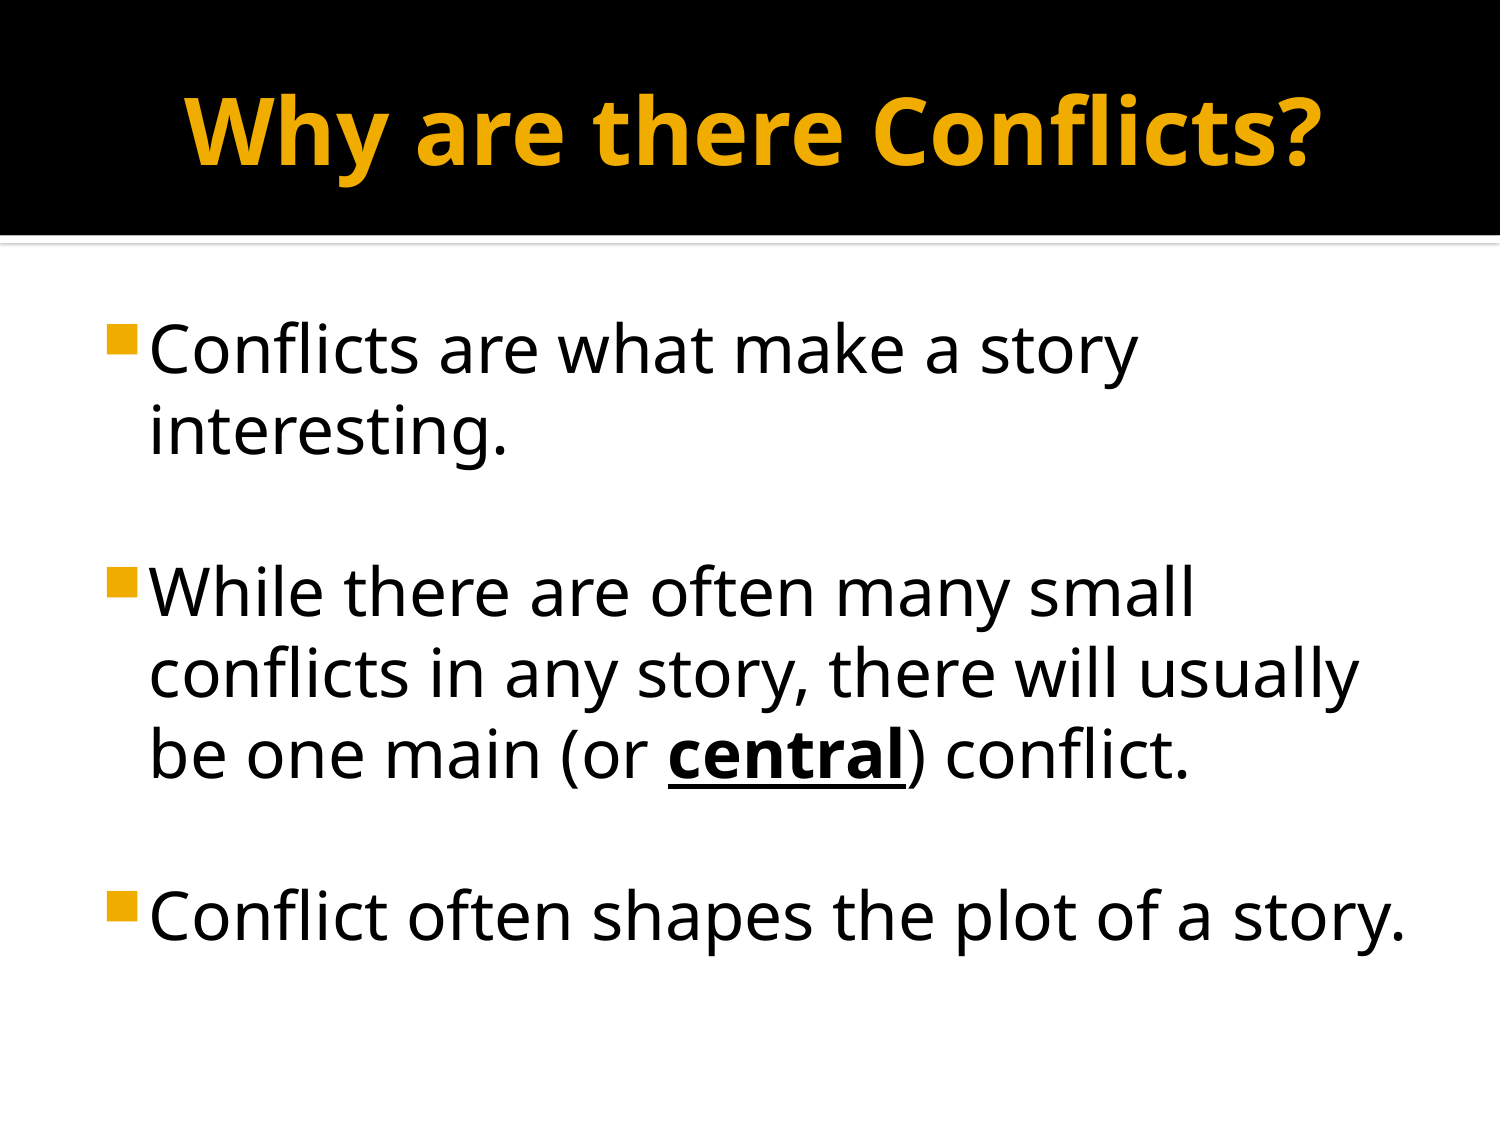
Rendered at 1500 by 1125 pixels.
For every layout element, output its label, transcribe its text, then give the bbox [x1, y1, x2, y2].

title Why are there Conflicts? [75, 25, 1425, 231]
list Conflicts are what make a story interesting. While there are often many small conflicts in any story, there will usually be one main (or central) conflict. Conflict often shapes the plot of a story. [75, 291, 1425, 1050]
